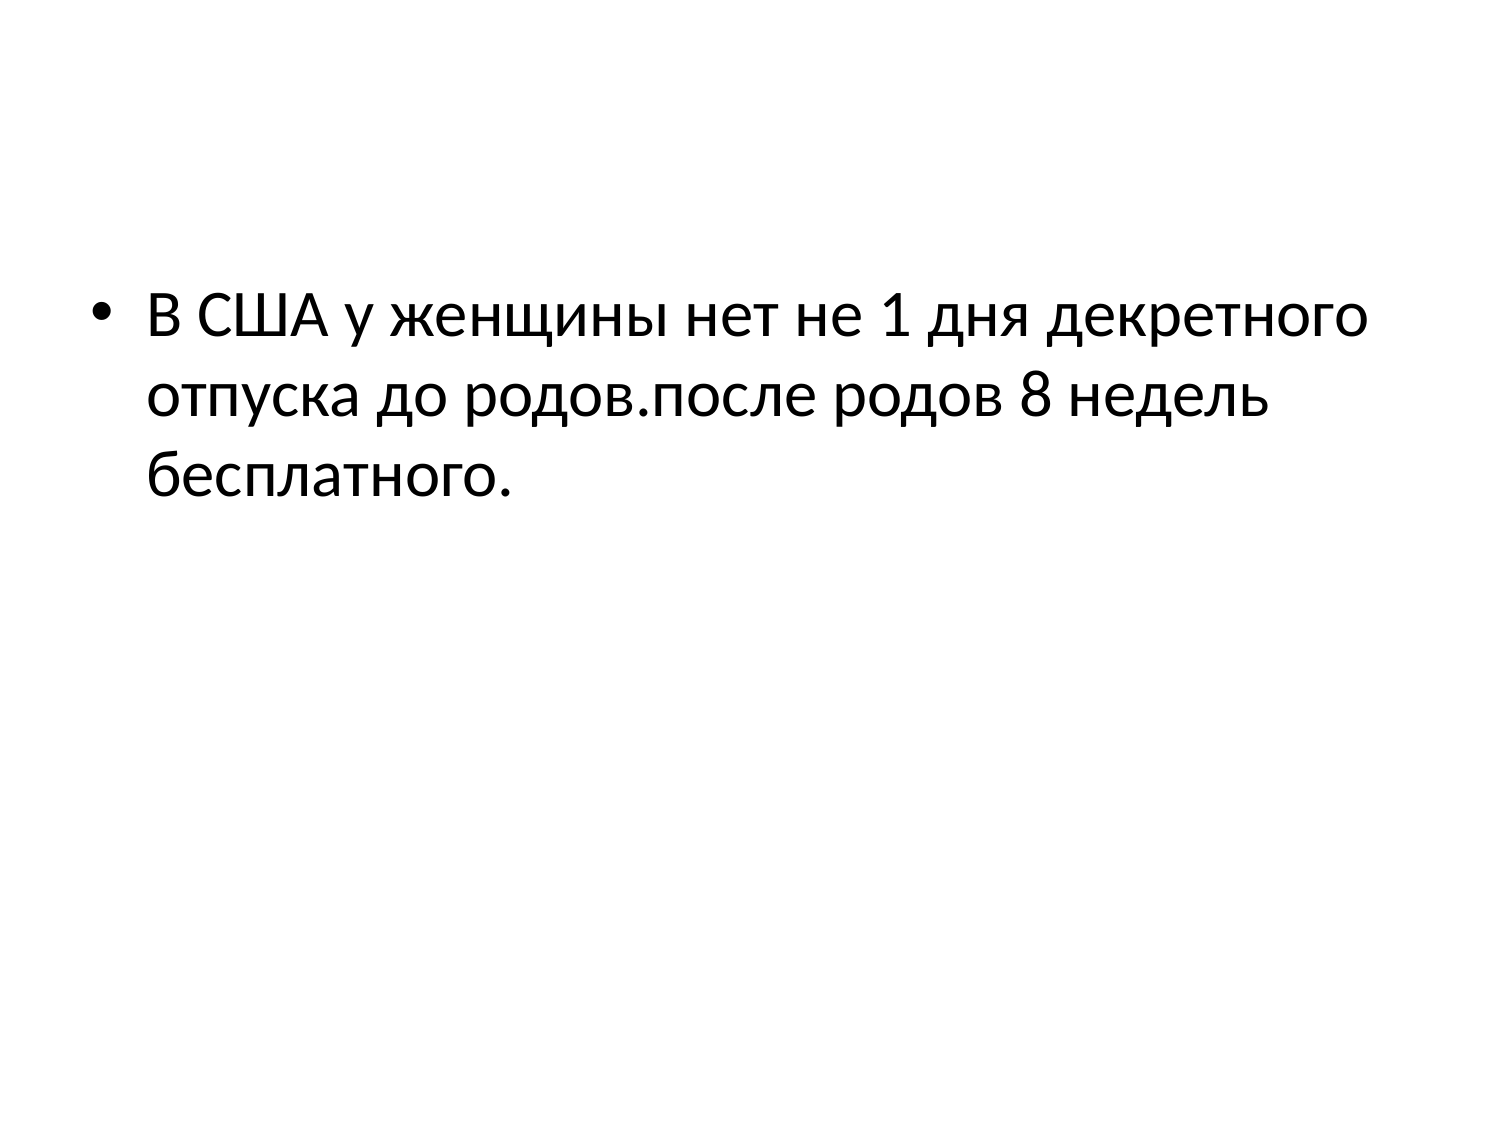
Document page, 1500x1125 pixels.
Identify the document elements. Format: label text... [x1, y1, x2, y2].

list В США у женщины нет не 1 дня декретного отпуска до родов.после родов 8 недель бесплатного. [75, 262, 1425, 1005]
